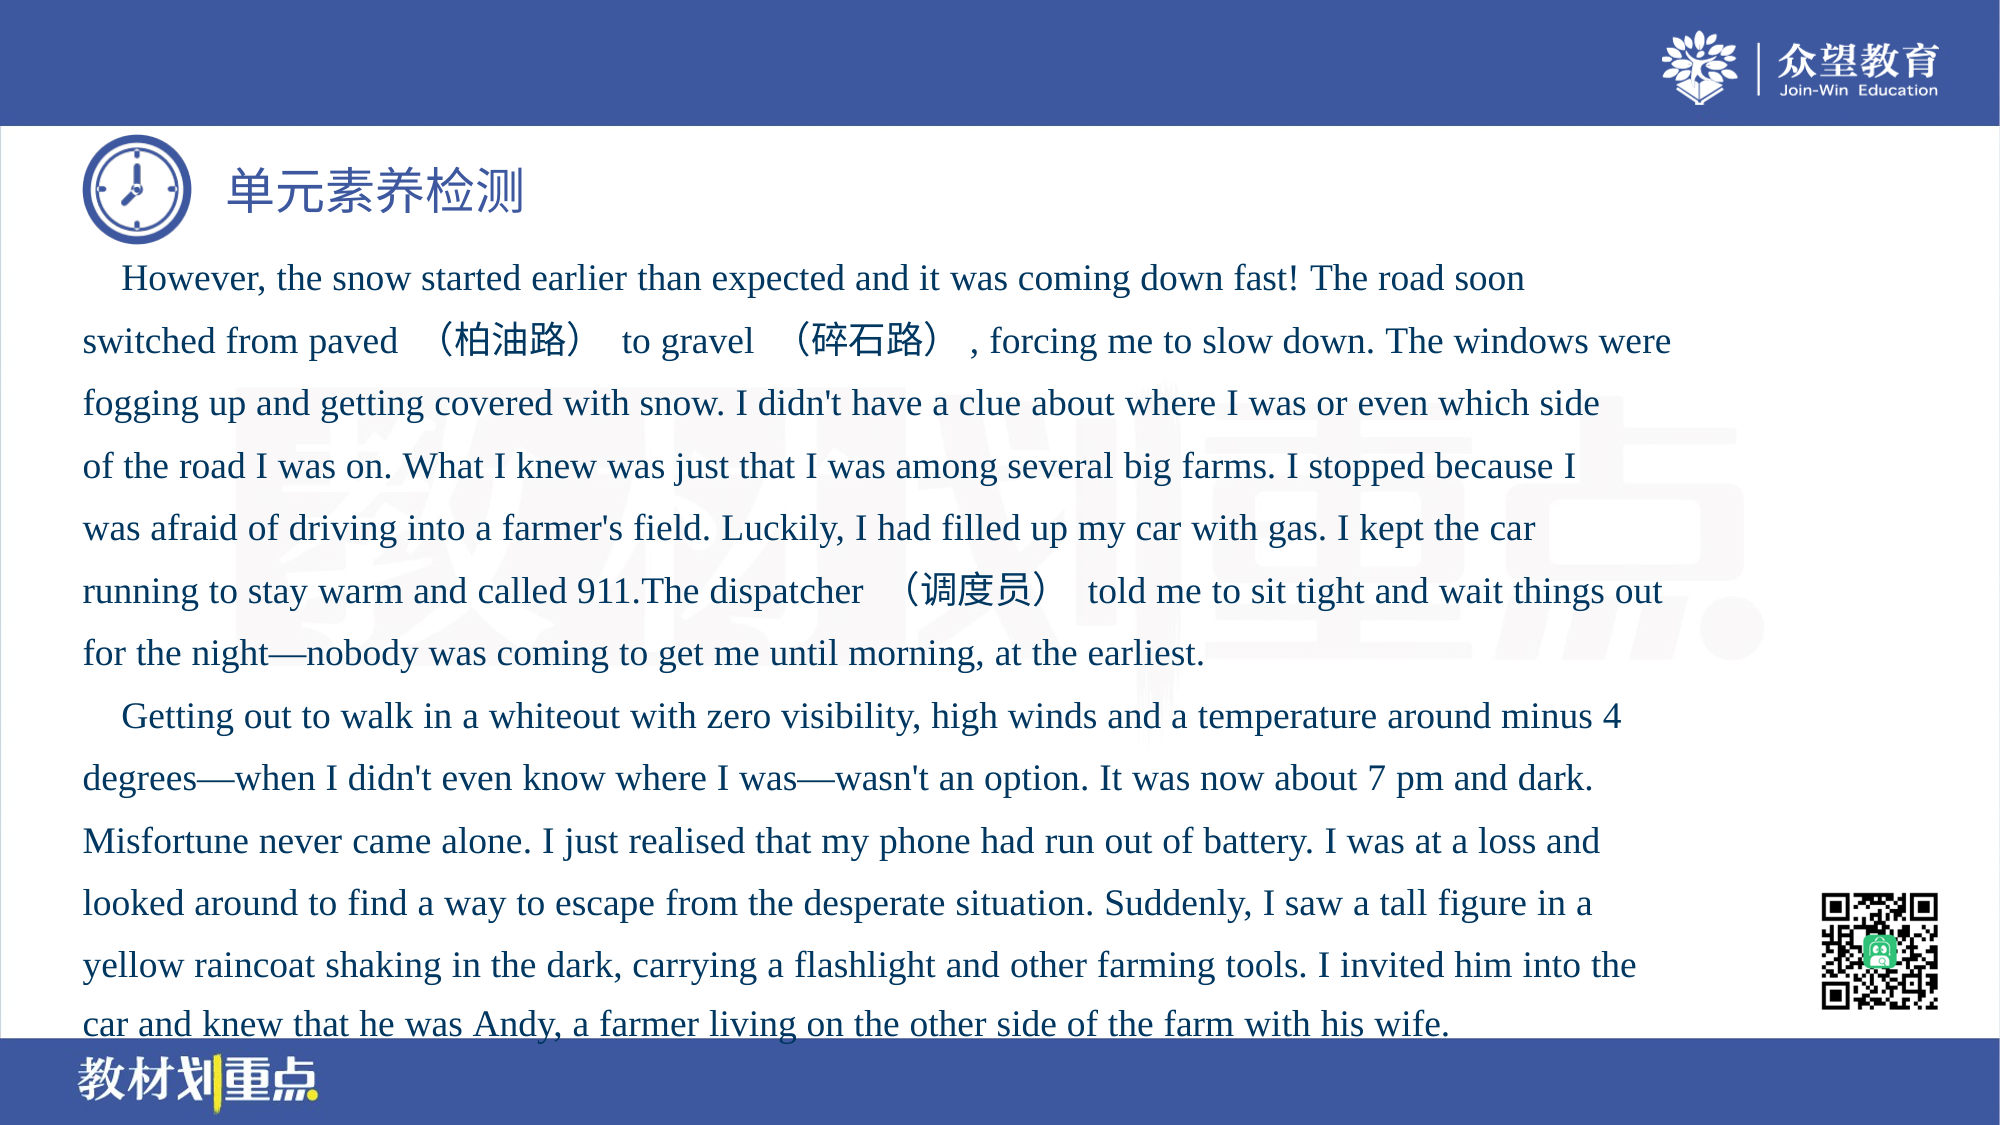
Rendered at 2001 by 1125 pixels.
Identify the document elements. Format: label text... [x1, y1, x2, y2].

picture [0, 0, 2000, 1125]
text_box However, the snow started earlier than expected and it was coming down fast! The road soon switched from paved （柏油路） to gravel （碎石路）, forcing me to slow down. The windows were fogging up and getting covered with snow. I didn't have a clue about where I was or even which side of the road I was on. What I knew was just that I was among several big farms. I stopped because I was afraid of driving into a farmer's field. Luckily, I had filled up my car with gas. I kept the car running to stay warm and called 911.The dispatcher （调度员） told me to sit tight and wait things out for the night—nobody was coming to get me until morning, at the earliest. Getting out to walk in a whiteout with zero visibility, high winds and a temperature around minus 4 degrees—when I didn't even know where I was—wasn't an option. It was now about 7 pm and dark. Misfortune never came alone. I just realised that my phone had run out of battery. I was at a loss and looked around to find a way to escape from the desperate situation. Suddenly, I saw a tall figure in a yellow raincoat shaking in the dark, carrying a flashlight and other farming tools. I invited him into the car and knew that he was Andy, a farmer living on the other side of the farm with his wife. [82, 235, 1817, 1039]
